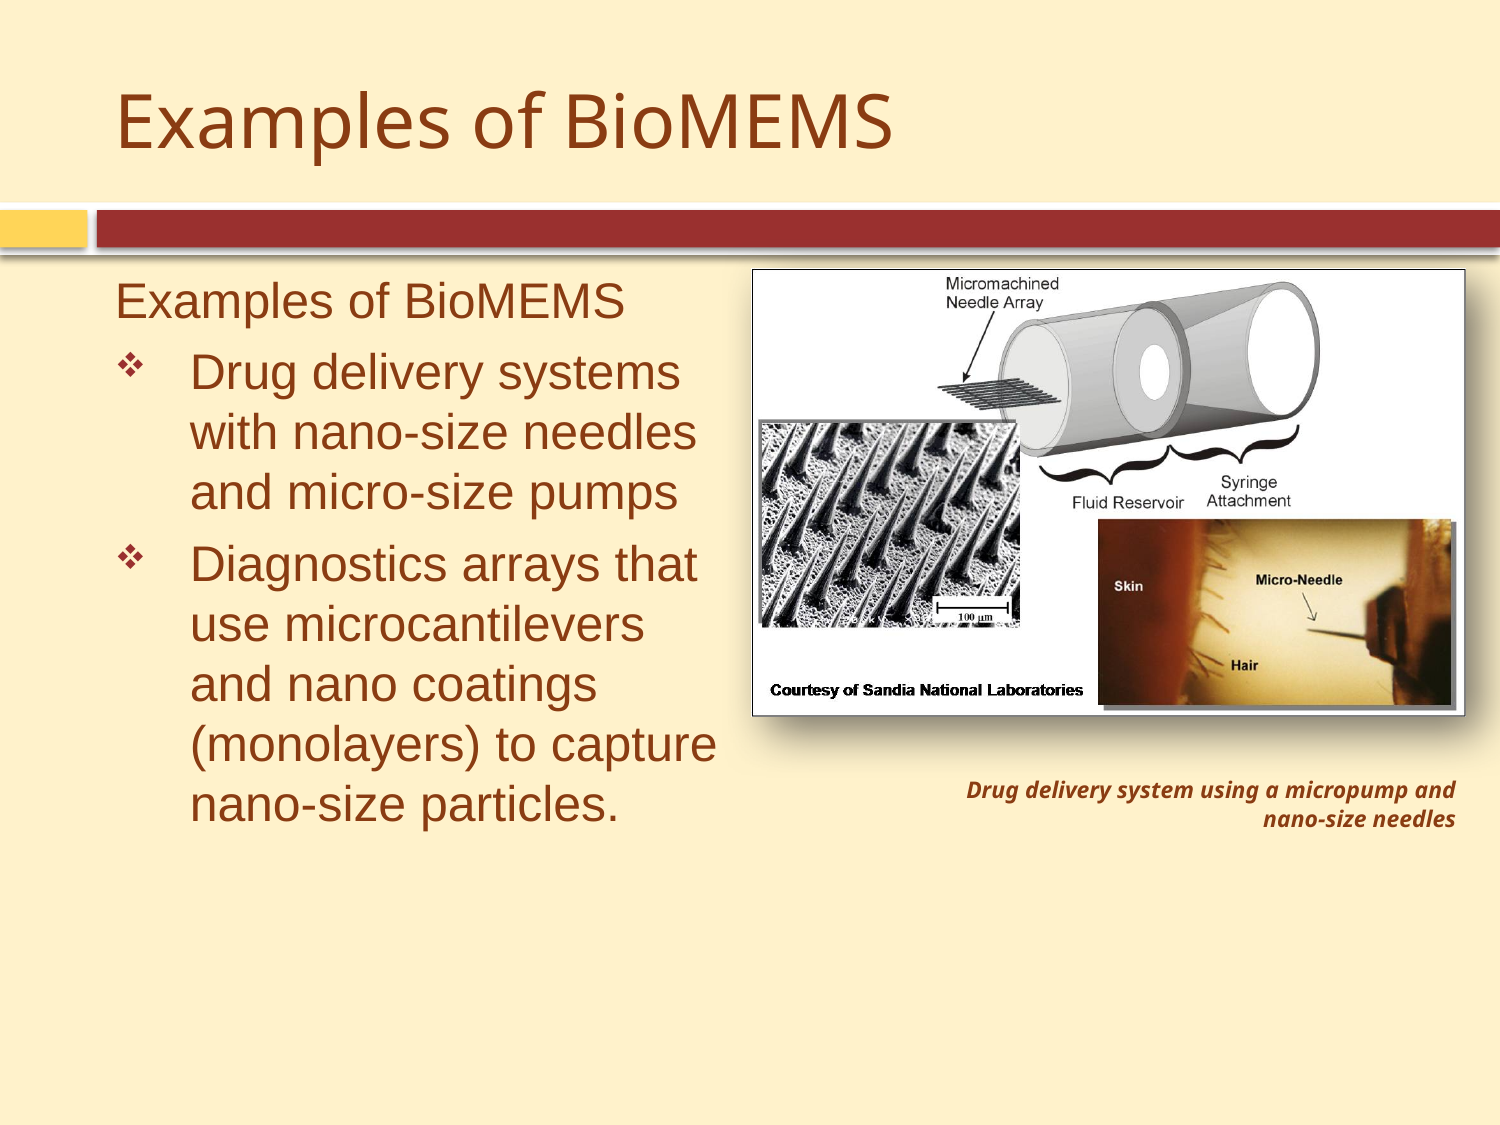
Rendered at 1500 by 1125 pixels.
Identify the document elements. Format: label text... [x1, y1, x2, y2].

title Examples of BioMEMS [99, 37, 1438, 200]
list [751, 268, 1466, 718]
list Examples of BioMEMS Drug delivery systems with nano-size needles and micro-size pumps Diagnostics arrays that use microcantilevers and nano coatings (monolayers) to capture nano-size particles. [99, 260, 738, 1011]
text_box Drug delivery system using a micropump and nano-size needles [860, 768, 1472, 840]
